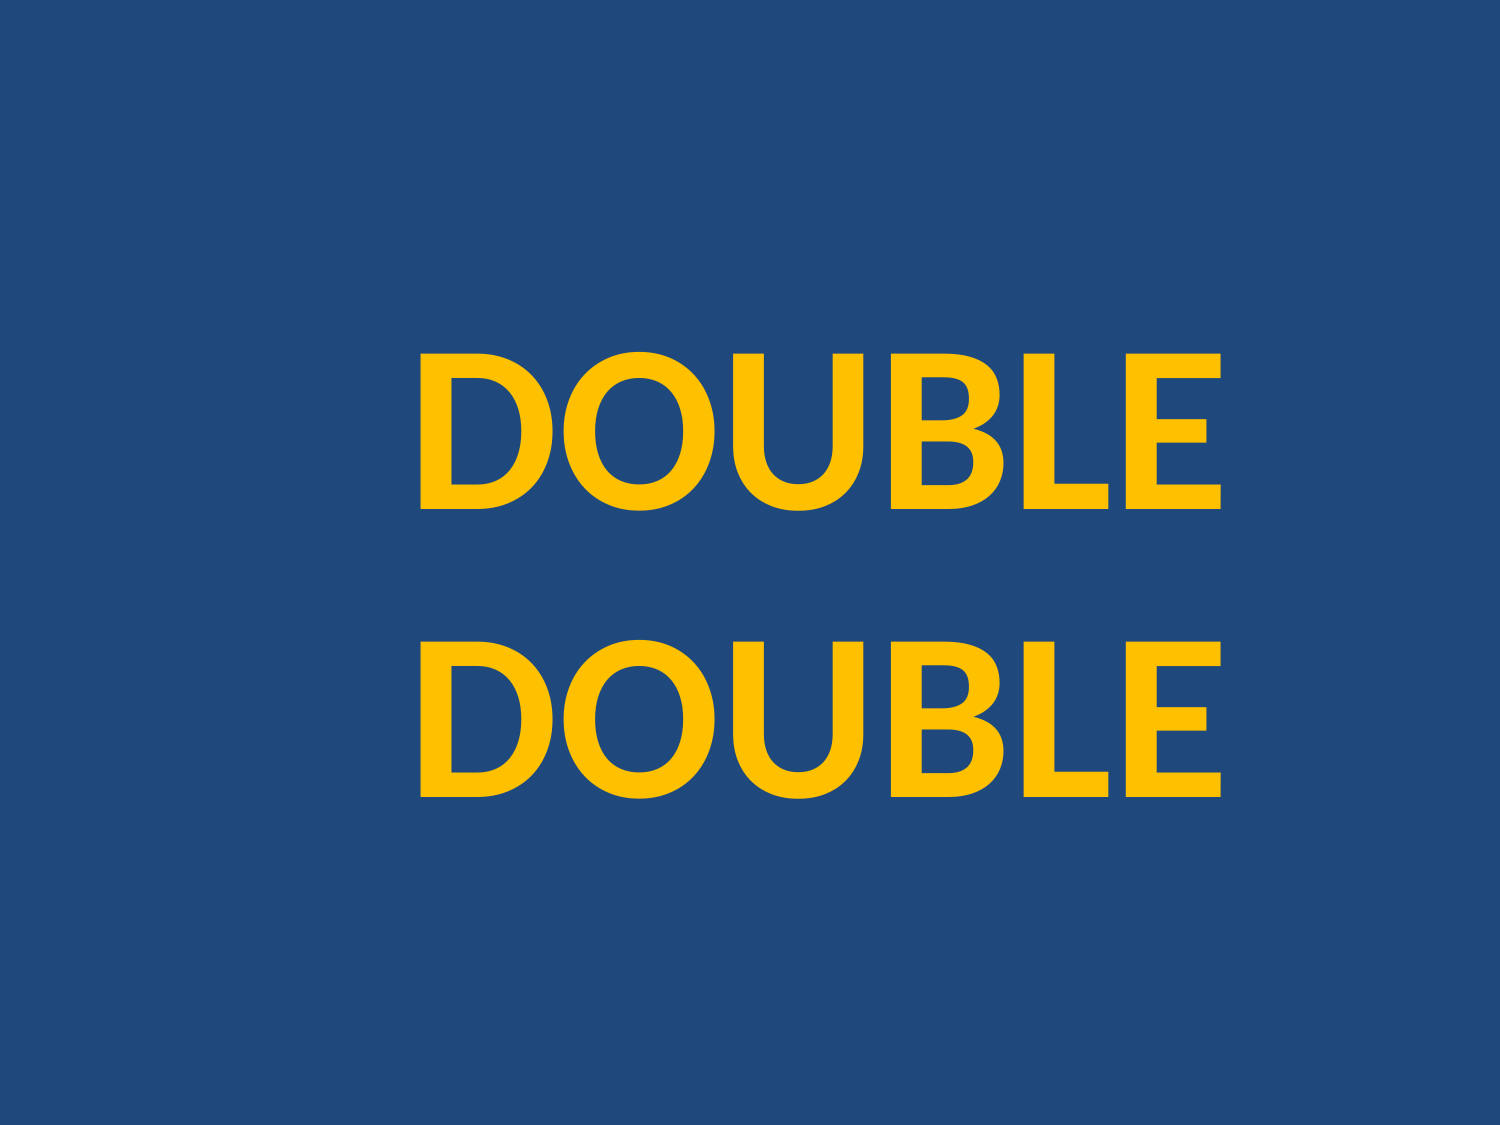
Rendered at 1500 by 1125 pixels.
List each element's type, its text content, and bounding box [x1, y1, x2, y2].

text_box Double Double [337, 262, 1300, 853]
